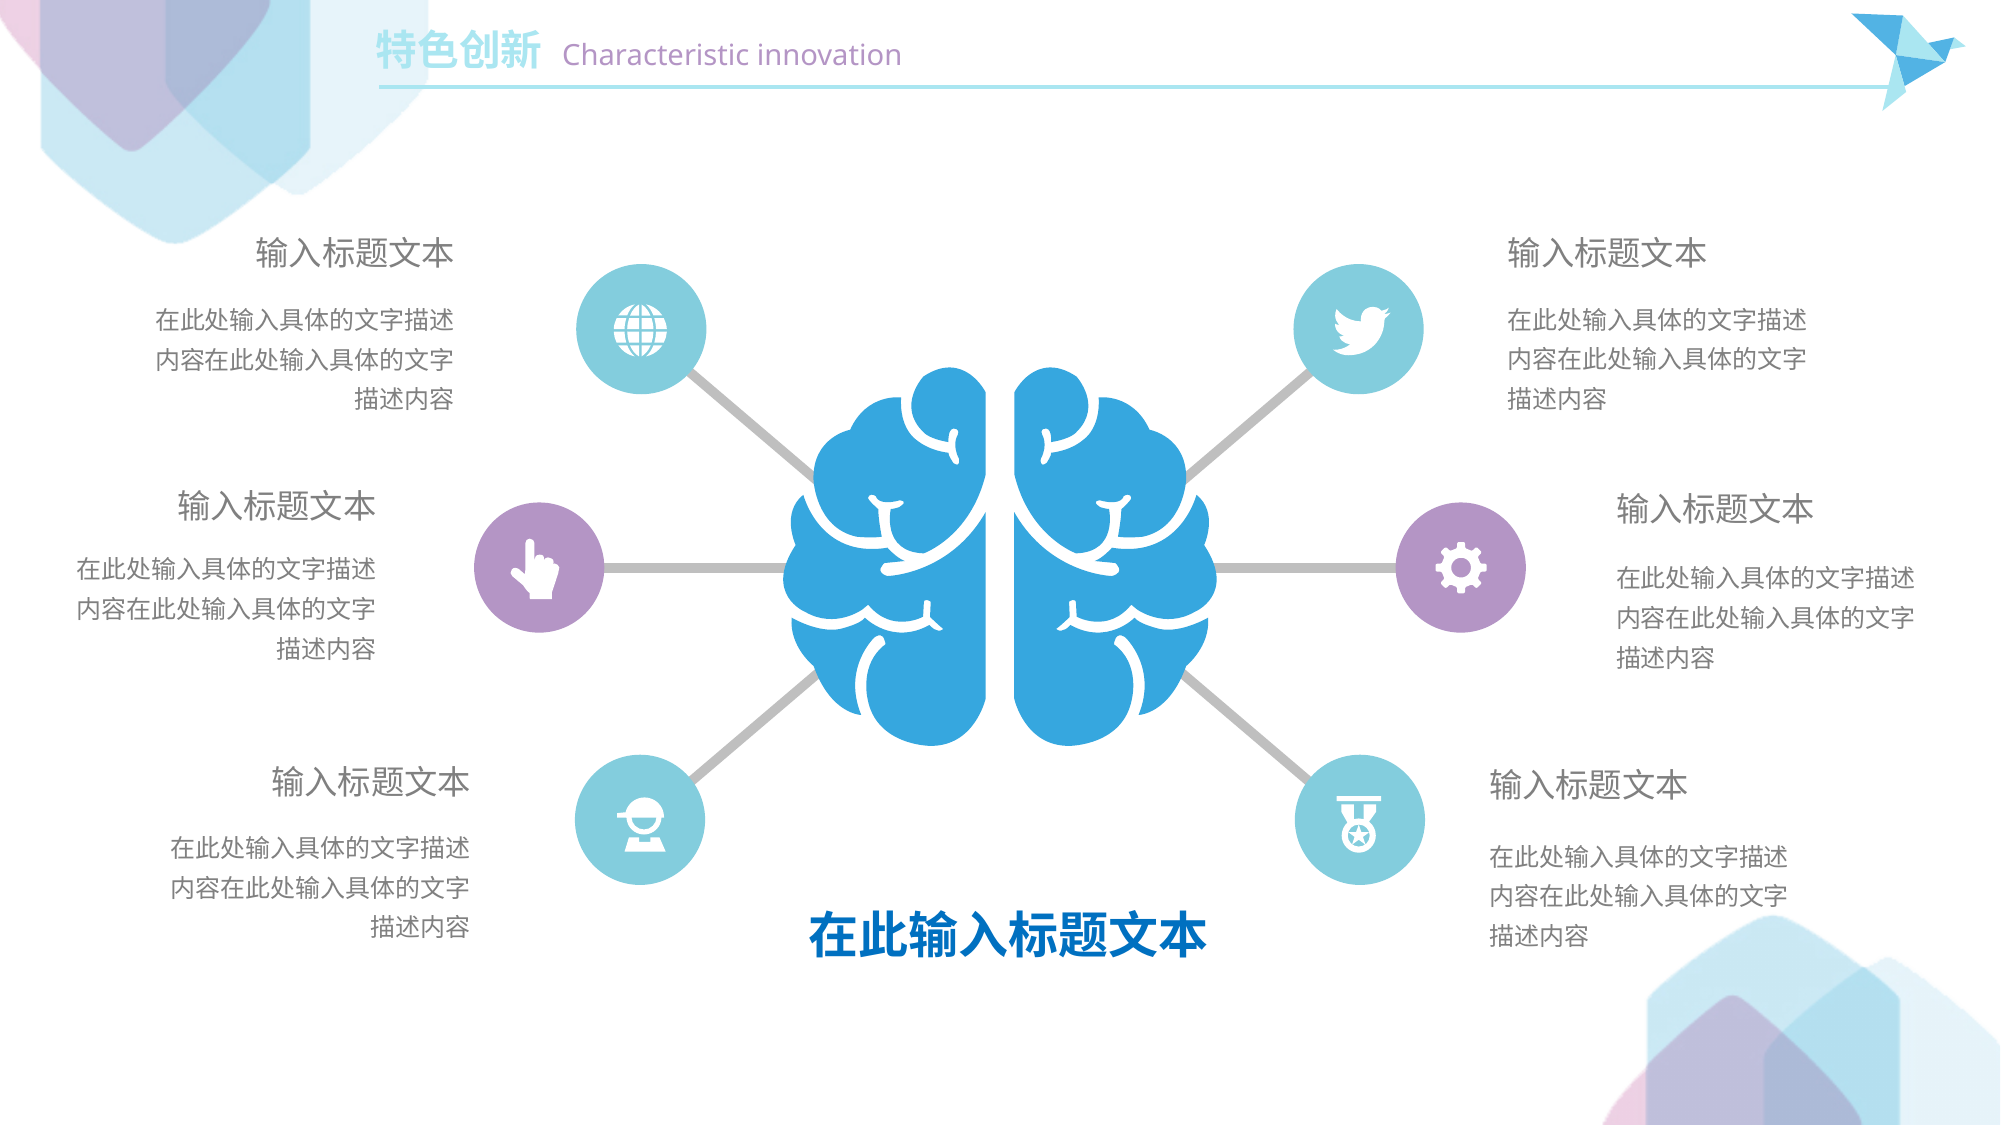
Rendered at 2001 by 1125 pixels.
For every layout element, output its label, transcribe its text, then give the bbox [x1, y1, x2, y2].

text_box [1537, 470, 1986, 681]
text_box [762, 349, 1238, 747]
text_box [1429, 215, 1829, 421]
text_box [1293, 264, 1424, 395]
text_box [1410, 744, 1859, 962]
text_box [152, 743, 550, 948]
text_box [605, 563, 762, 573]
text_box 在此输入标题文本 [808, 892, 1275, 976]
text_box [133, 215, 550, 421]
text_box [574, 754, 706, 885]
text_box [706, 714, 762, 775]
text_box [58, 469, 471, 668]
picture [0, 0, 492, 319]
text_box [1395, 502, 1526, 633]
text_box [1294, 754, 1426, 885]
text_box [576, 264, 707, 395]
text_box [1238, 714, 1294, 776]
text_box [474, 502, 605, 633]
text_box [1238, 563, 1395, 573]
text_box [707, 380, 762, 441]
text_box [1238, 380, 1293, 440]
picture [1604, 855, 2001, 1125]
